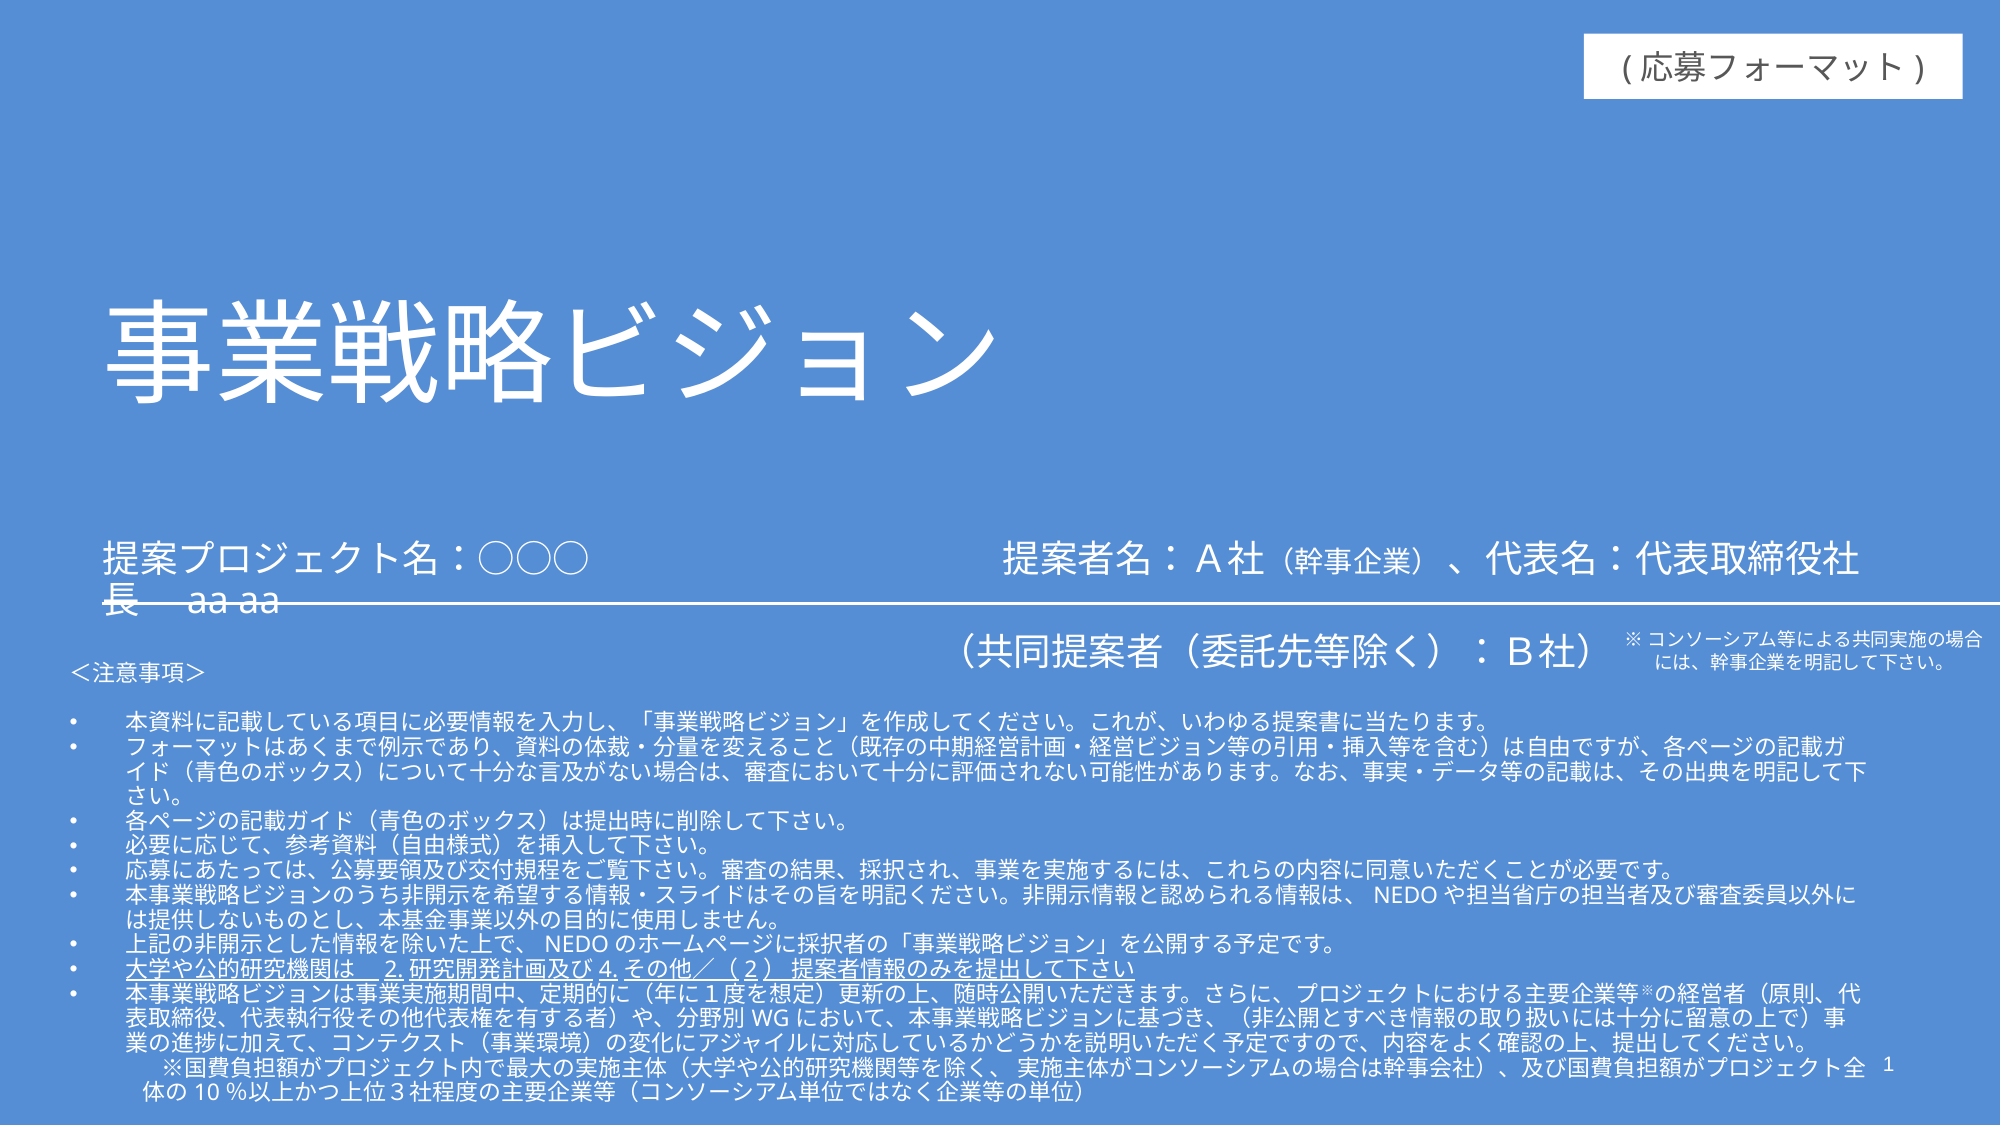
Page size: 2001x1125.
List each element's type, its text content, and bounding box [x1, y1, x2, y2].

text_box (応募フォーマット) [1583, 33, 1964, 100]
text_box ＜注意事項＞ 本資料に記載している項目に必要情報を入力し、「事業戦略ビジョン」を作成してください。これが、いわゆる提案書に当たります。 フォーマットはあくまで例示であり、資料の体裁・分量を変えること（既存の中期経営計画・経営ビジョン等の引用・挿入等を含む）は自由ですが、各ページの記載ガイド（青色のボックス）について十分な言及がない場合は、審査において十分に評価されない可能性があります。なお、事実・データ等の記載は、その出典を明記して下さい。 各ページの記載ガイド（青色のボックス）は提出時に削除して下さい。 必要に応じて、参考資料（自由様式）を挿入して下さい。 応募にあたっては、公募要領及び交付規程をご覧下さい。審査の結果、採択され、事業を実施するには、これらの内容に同意いただくことが必要です。 本事業戦略ビジョンのうち非開示を希望する情報・スライドはその旨を明記ください。非開示情報と認められる情報は、NEDOや担当省庁の担当者及び審査委員以外には提供しないものとし、本基金事業以外の目的に使用しません。 上記の非開示とした情報を除いた上で、NEDOのホームページに採択者の「事業戦略ビジョン」を公開する予定です。 大学や公的研究機関は 2.研究開発計画及び4.その他／（2） 提案者情報のみを提出して下さい 本事業戦略ビジョンは事業実施期間中、定期的に（年に１度を想定）更新の上、随時公開いただきます。さらに、プロジェクトにおける主要企業等※の経営者（原則、代表取締役、代表執行役その他代表権を有する者）や、分野別WGにおいて、本事業戦略ビジョンに基づき、（非公開とすべき情報の取り扱いには十分に留意の上で）事業の進捗に加えて、コンテクスト（事業環境）の変化にアジャイルに対応しているかどうかを説明いただく予定ですので、内容をよく確認の上、提出してください。 ※国費負担額がプロジェクト内で最大の実施主体（大学や公的研究機関等を除く、 実施主体がコンソーシアムの場合は幹事会社）、及び国費負担額がプロジェクト全体の10％以上かつ上位３社程度の主要企業等（コンソーシアム単位ではなく企業等の単位） [69, 661, 1870, 1125]
title 事業戦略ビジョン 提案プロジェクト名：○○○ 提案者名：Ａ社（幹事企業） 、代表名：代表取締役社長 aa aa [102, 297, 1897, 633]
text_box （共同提案者（委託先等除く）：Ｂ社） [923, 610, 1834, 691]
text_box ※コンソーシアム等による共同実施の場合には、幹事企業を明記して下さい。 [1607, 621, 2000, 680]
